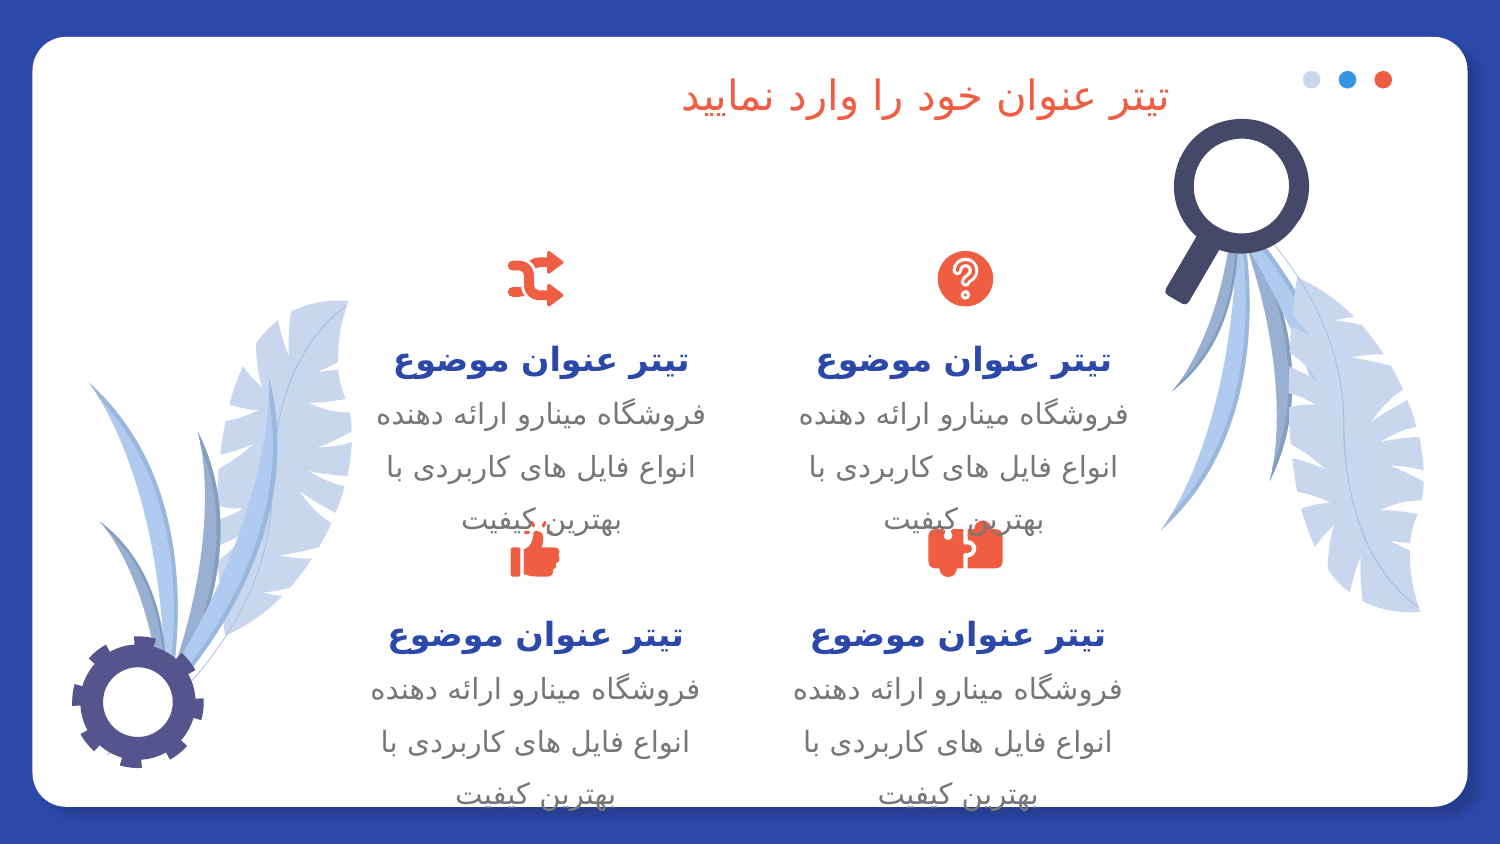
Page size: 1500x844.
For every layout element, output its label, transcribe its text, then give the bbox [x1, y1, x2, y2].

text_box تیتر عنوان موضوع فروشگاه مینارو ارائه دهنده انواع فایل های کاربردی با بهترین کیفیت [762, 585, 1154, 818]
text_box تیتر عنوان موضوع فروشگاه مینارو ارائه دهنده انواع فایل های کاربردی با بهترین کیفیت [768, 310, 1160, 543]
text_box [510, 520, 561, 577]
text_box تیتر عنوان موضوع فروشگاه مینارو ارائه دهنده انواع فایل های کاربردی با بهترین کیفیت [339, 585, 732, 818]
text_box تیتر عنوان خود را وارد نمایید [642, 60, 1210, 126]
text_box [507, 250, 564, 307]
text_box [928, 520, 1003, 578]
text_box تیتر عنوان موضوع فروشگاه مینارو ارائه دهنده انواع فایل های کاربردی با بهترین کیفیت [345, 310, 738, 543]
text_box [937, 250, 994, 307]
